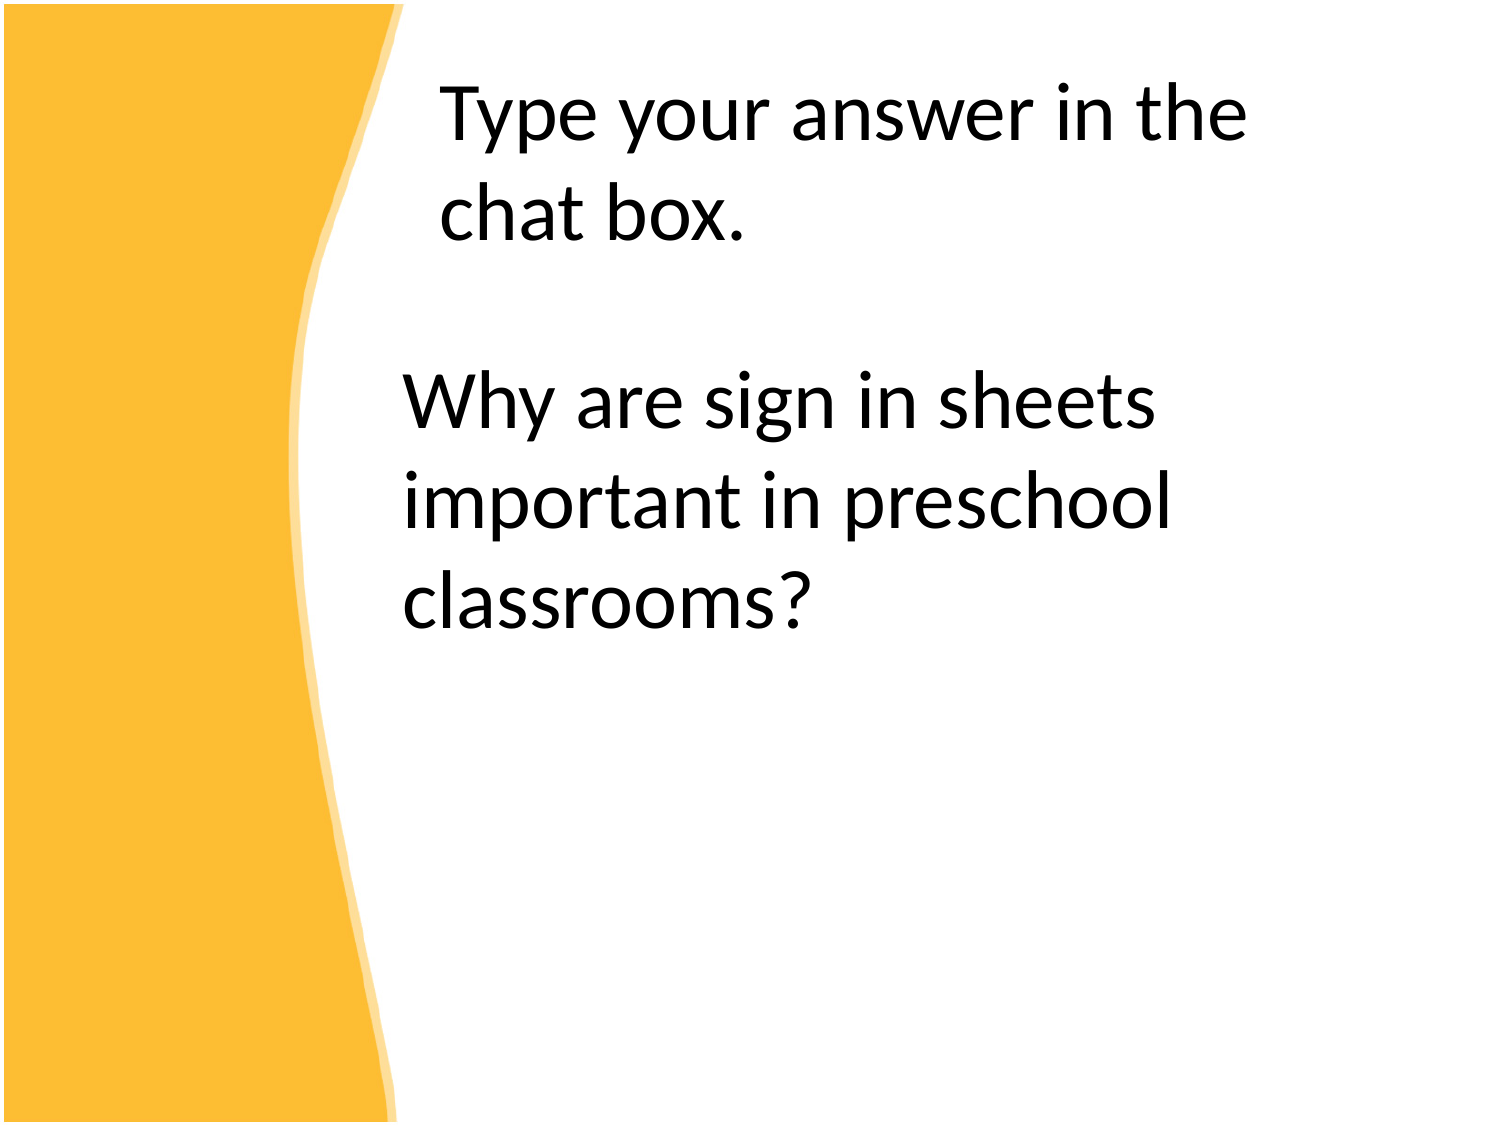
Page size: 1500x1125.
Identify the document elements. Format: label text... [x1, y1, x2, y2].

picture [0, 0, 1500, 1125]
list Why are sign in sheets important in preschool classrooms? [387, 337, 1425, 1005]
text_box Type your answer in the chat box. [425, 49, 1300, 265]
